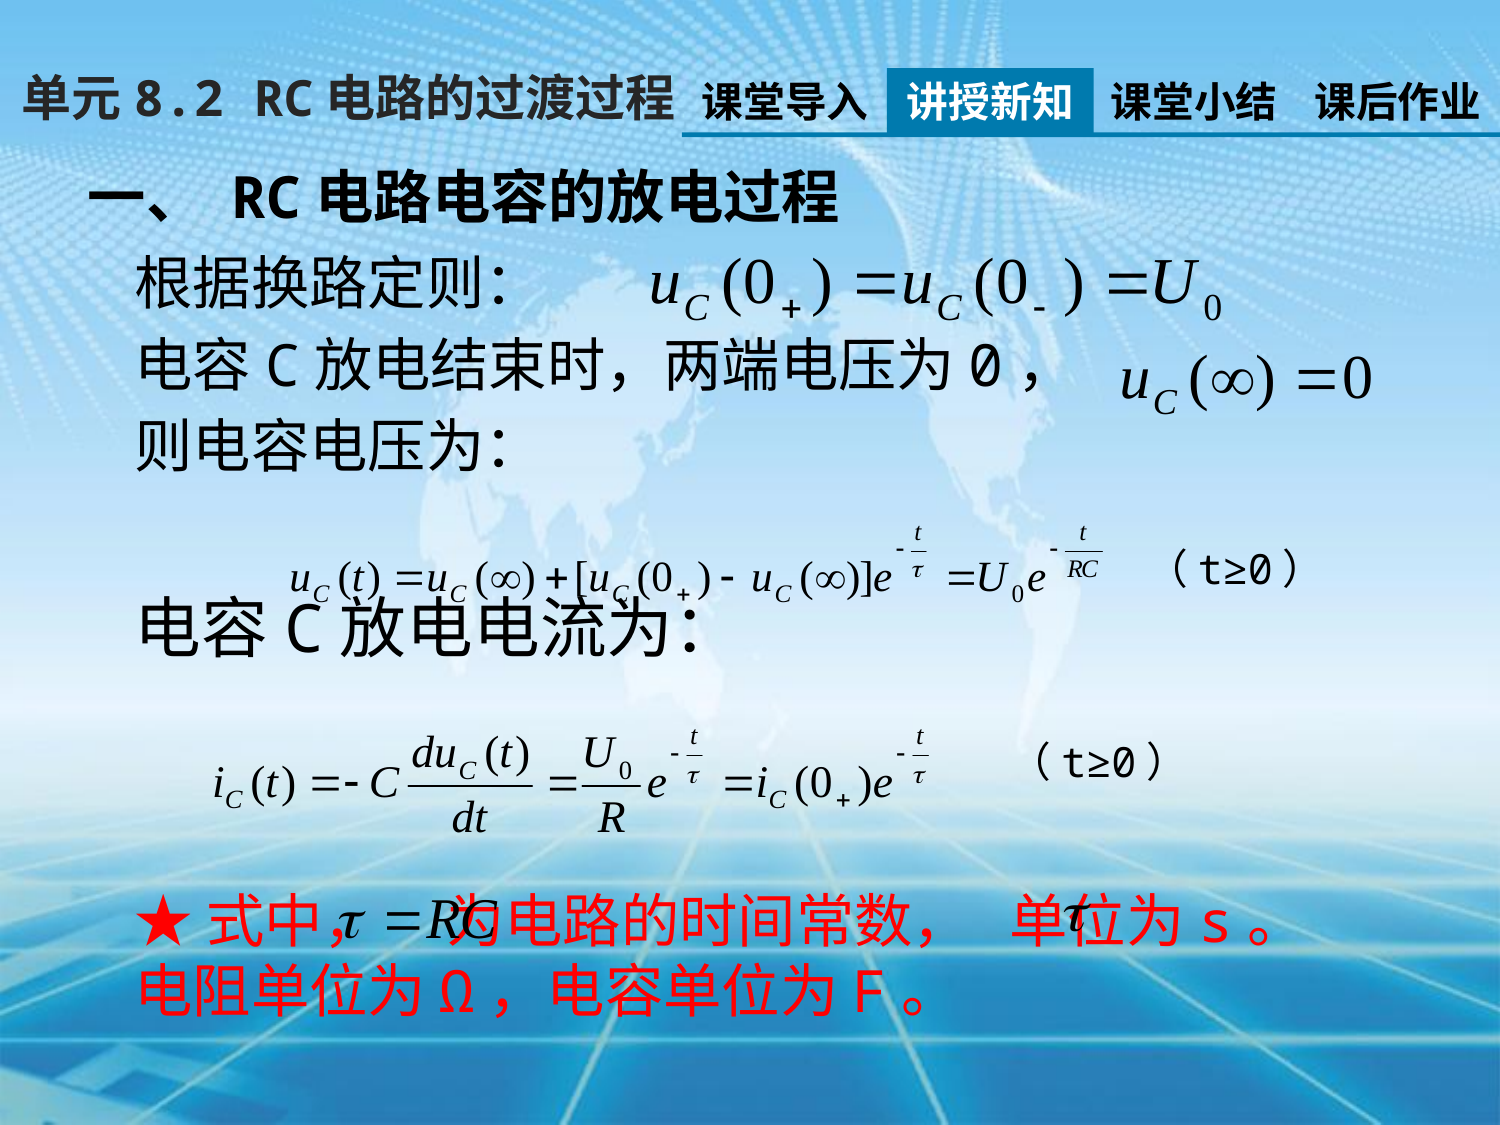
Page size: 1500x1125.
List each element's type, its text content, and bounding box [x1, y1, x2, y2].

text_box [1057, 893, 1105, 947]
picture [0, 0, 1500, 1125]
text_box 根据换路定则： 电容C放电结束时，两端电压为0， 则电容电压为： 电容C放电电流为： [119, 248, 1170, 527]
text_box ★式中， 为电路的时间常数， 单位为s。电阻单位为Ω，电容单位为F。 [119, 876, 1369, 1032]
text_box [1111, 336, 1381, 431]
text_box （t≥0） [994, 728, 1212, 794]
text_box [6, 59, 1500, 135]
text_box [284, 512, 1112, 613]
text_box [333, 886, 511, 954]
text_box 一、 RC电路电容的放电过程 [72, 142, 889, 248]
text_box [640, 238, 1232, 337]
text_box （t≥0） [1131, 535, 1349, 601]
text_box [206, 714, 940, 843]
